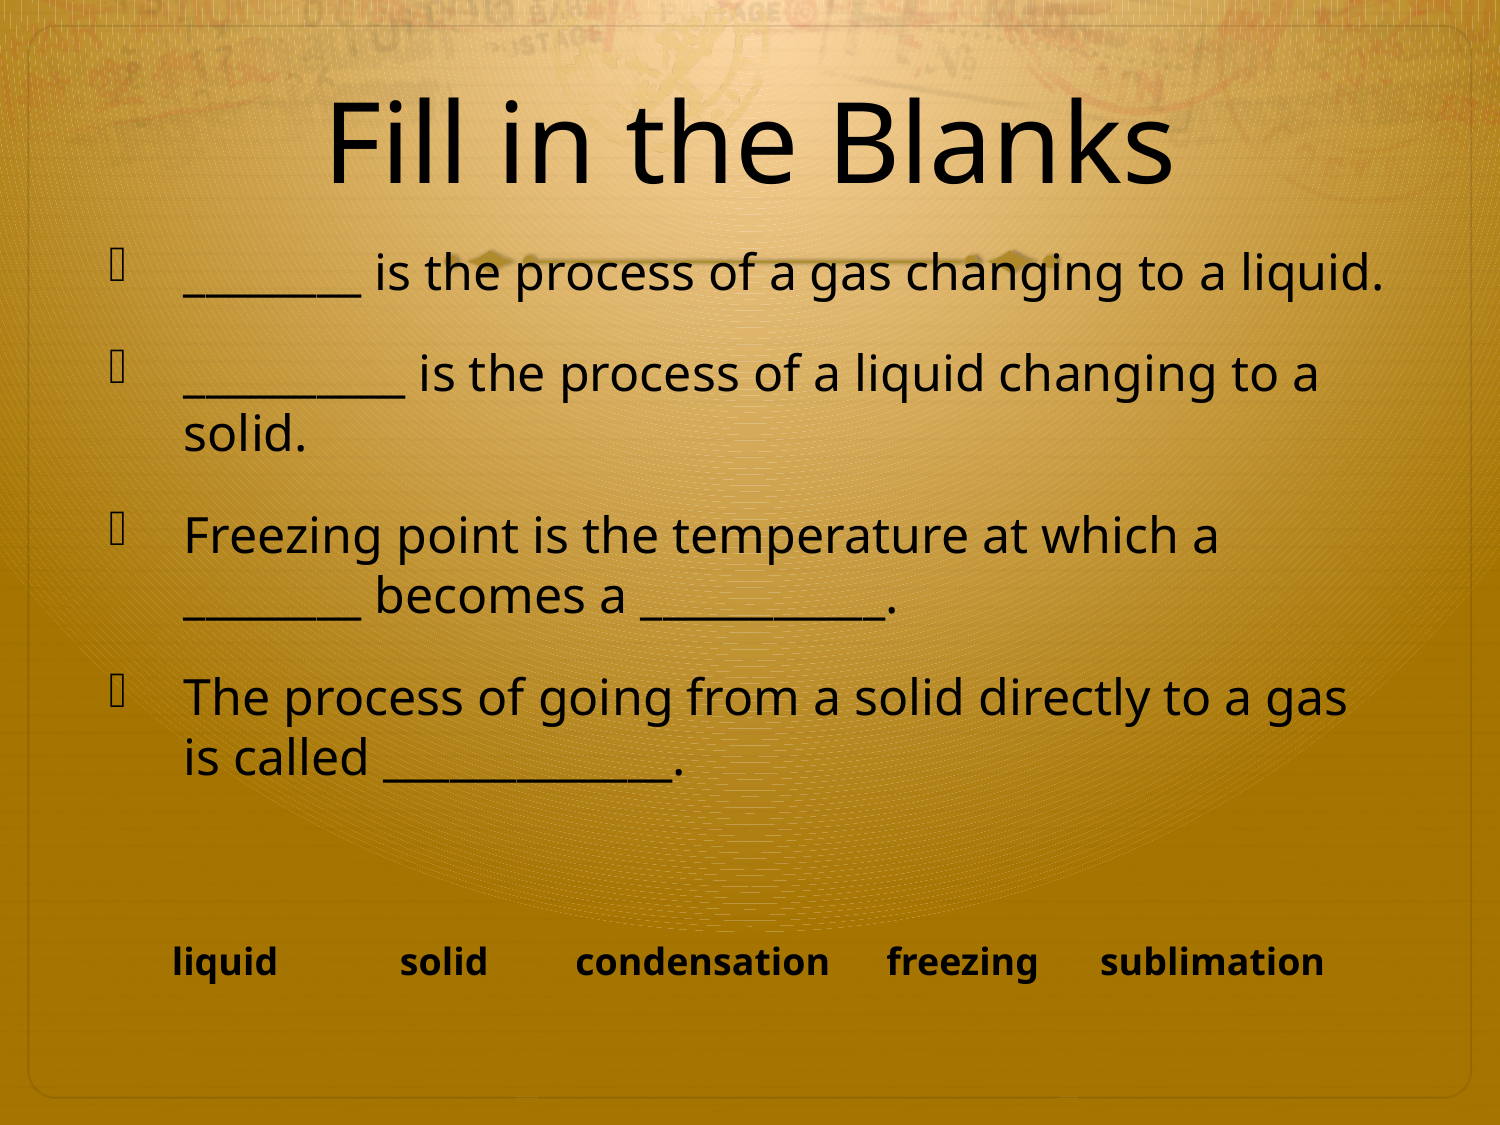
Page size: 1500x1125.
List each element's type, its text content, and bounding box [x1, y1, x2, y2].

picture [0, 0, 1500, 1125]
text_box freezing [871, 930, 1055, 991]
text_box liquid [157, 930, 294, 991]
text_box solid [385, 930, 504, 991]
title Fill in the Blanks [93, 45, 1407, 232]
text_box sublimation [1085, 930, 1341, 991]
text_box condensation [560, 930, 846, 991]
list ________ is the process of a gas changing to a liquid. __________ is the process of a liquid changing to a solid. Freezing point is the temperature at which a ________ becomes a ___________. The process of going from a solid directly to a gas is called _____________. [93, 232, 1407, 908]
